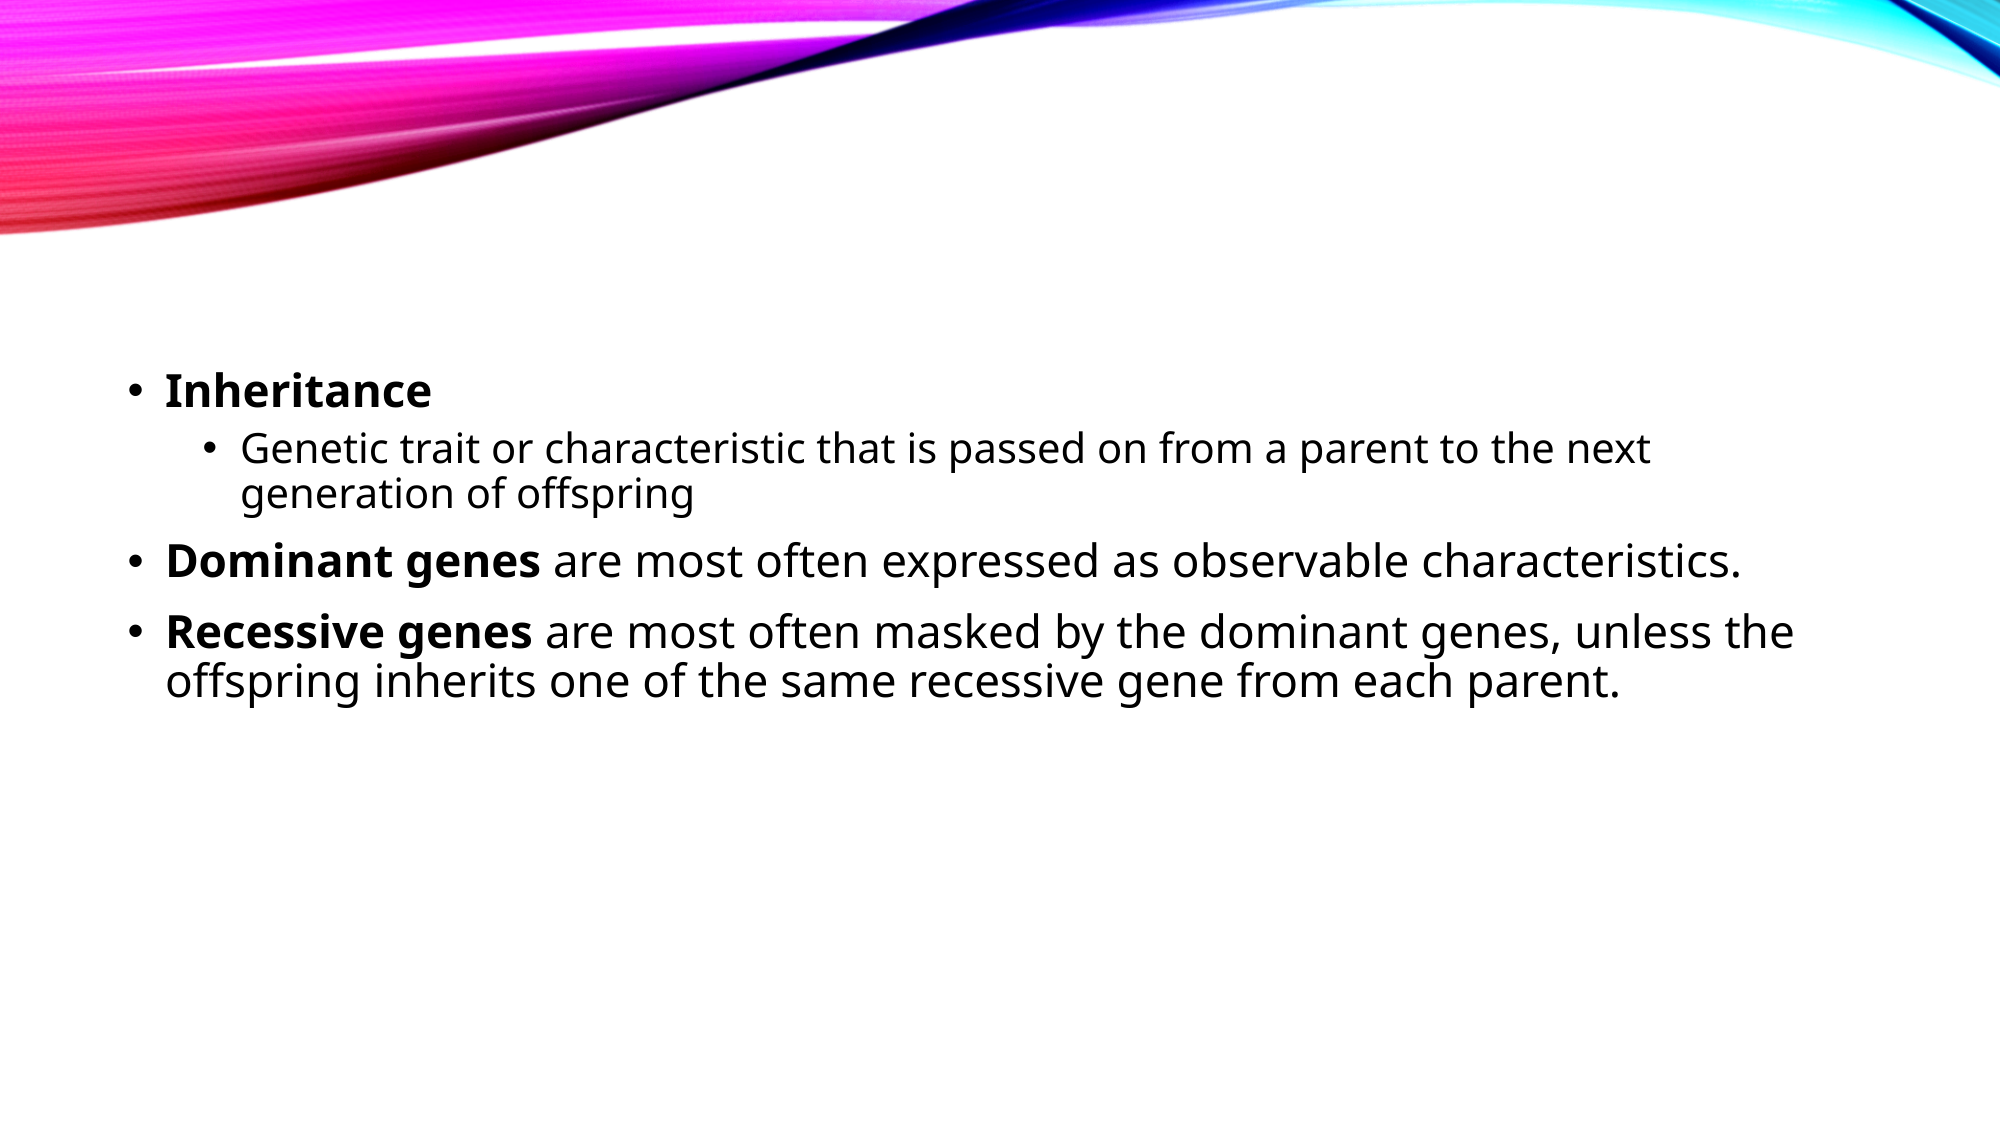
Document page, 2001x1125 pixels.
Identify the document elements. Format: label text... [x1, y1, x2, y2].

picture [1910, 0, 2000, 45]
picture [0, 0, 2000, 237]
picture [1890, 0, 2000, 75]
list Inheritance Genetic trait or characteristic that is passed on from a parent to the next generation of offspring Dominant genes are most often expressed as observable characteristics. Recessive genes are most often masked by the dominant genes, unless the offspring inherits one of the same recessive gene from each parent. [112, 360, 1888, 1021]
